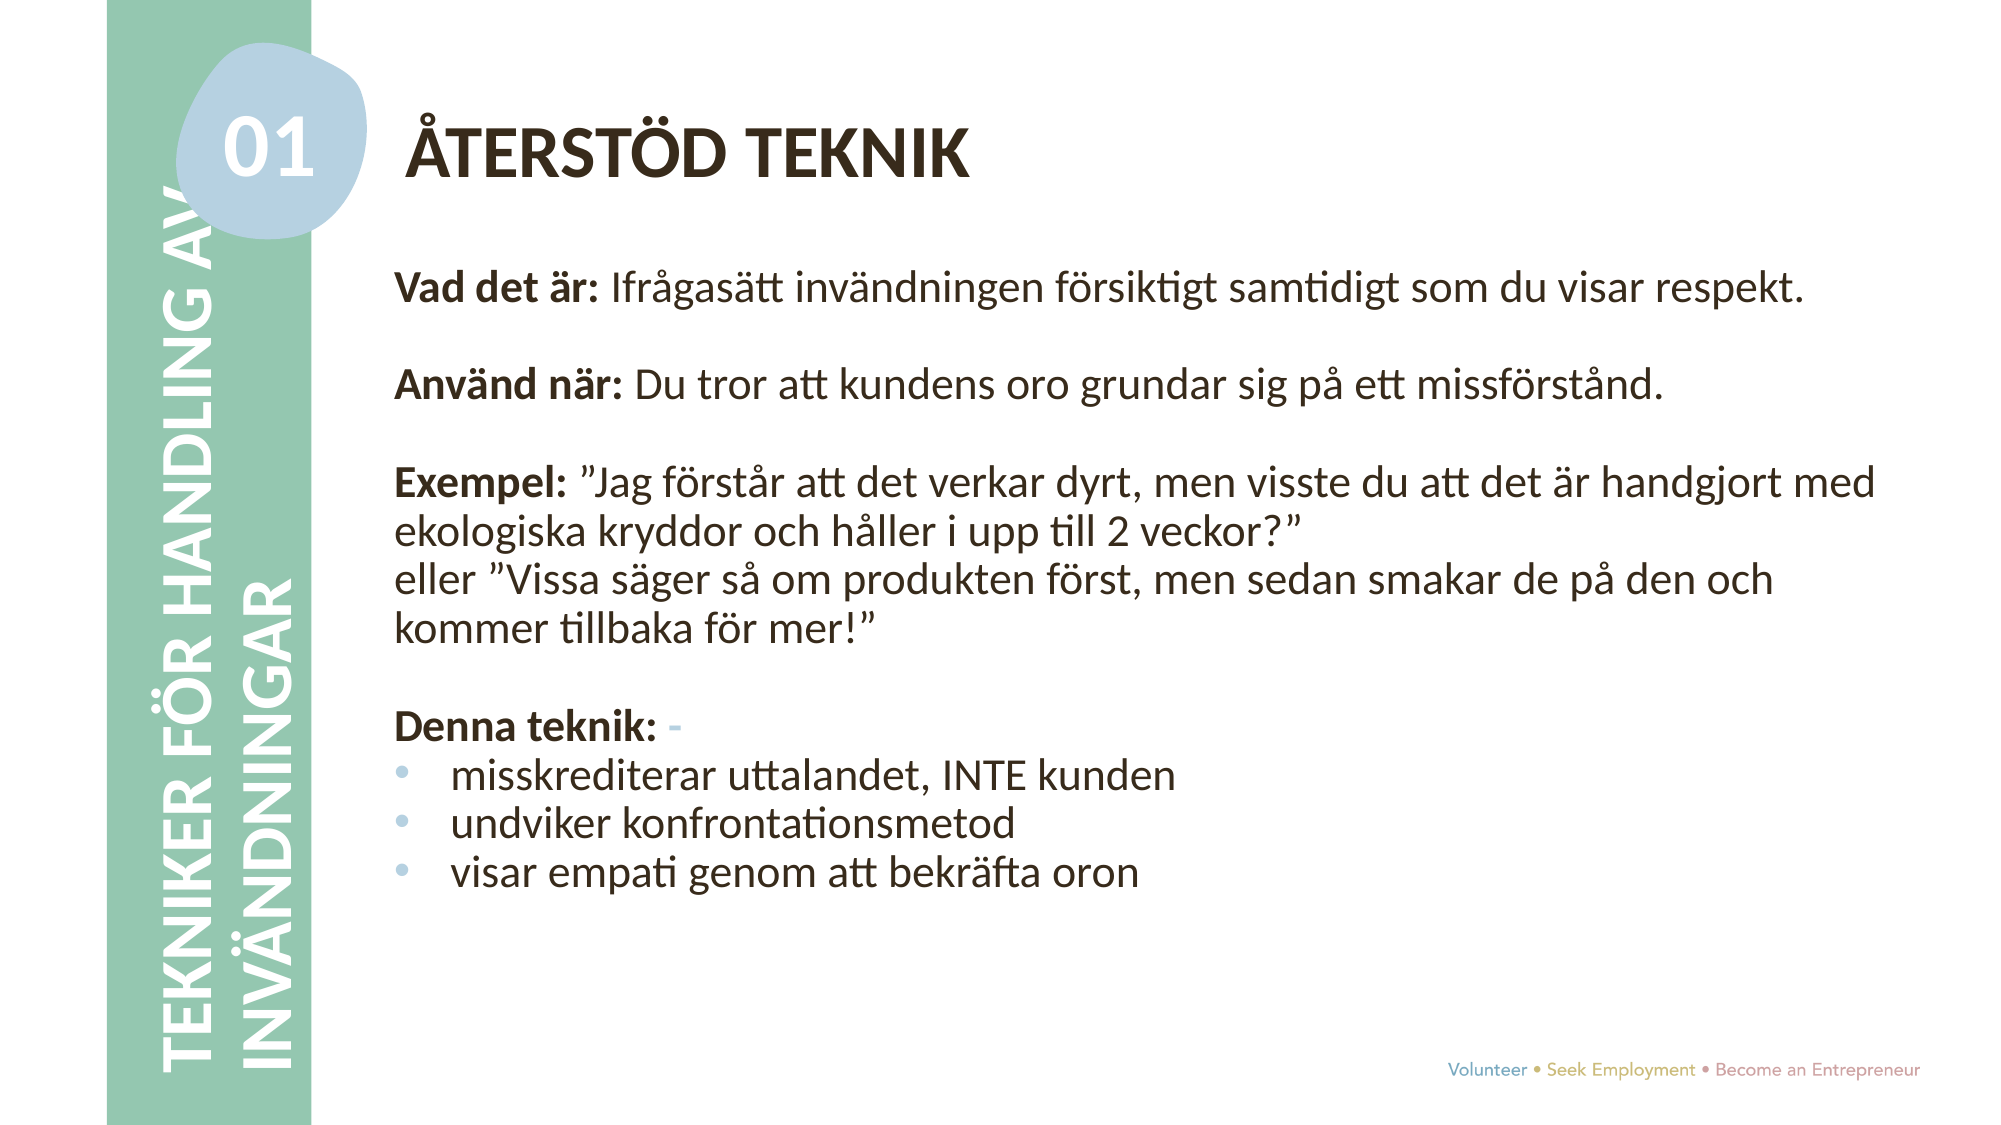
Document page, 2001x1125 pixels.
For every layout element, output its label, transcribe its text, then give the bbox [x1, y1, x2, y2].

list Vad det är: Ifrågasätt invändningen försiktigt samtidigt som du visar respekt. Använd när: Du tror att kundens oro grundar sig på ett missförstånd. Exempel: ”Jag förstår att det verkar dyrt, men visste du att det är handgjort med ekologiska kryddor och håller i upp till 2 veckor?” eller ”Vissa säger så om produkten först, men sedan smakar de på den och kommer tillbaka för mer!” Denna teknik: - misskrediterar uttalandet, INTE kunden undviker konfrontationsmetod visar empati genom att bekräfta oron [379, 255, 1952, 1022]
list ÅTERSTÖD TEKNIK [390, 94, 1697, 213]
text_box TEKNIKER FÖR HANDLING AV INVÄNDNINGAR [141, 0, 317, 1089]
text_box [175, 42, 367, 297]
text_box [106, 0, 312, 1125]
picture [1418, 1046, 1971, 1103]
